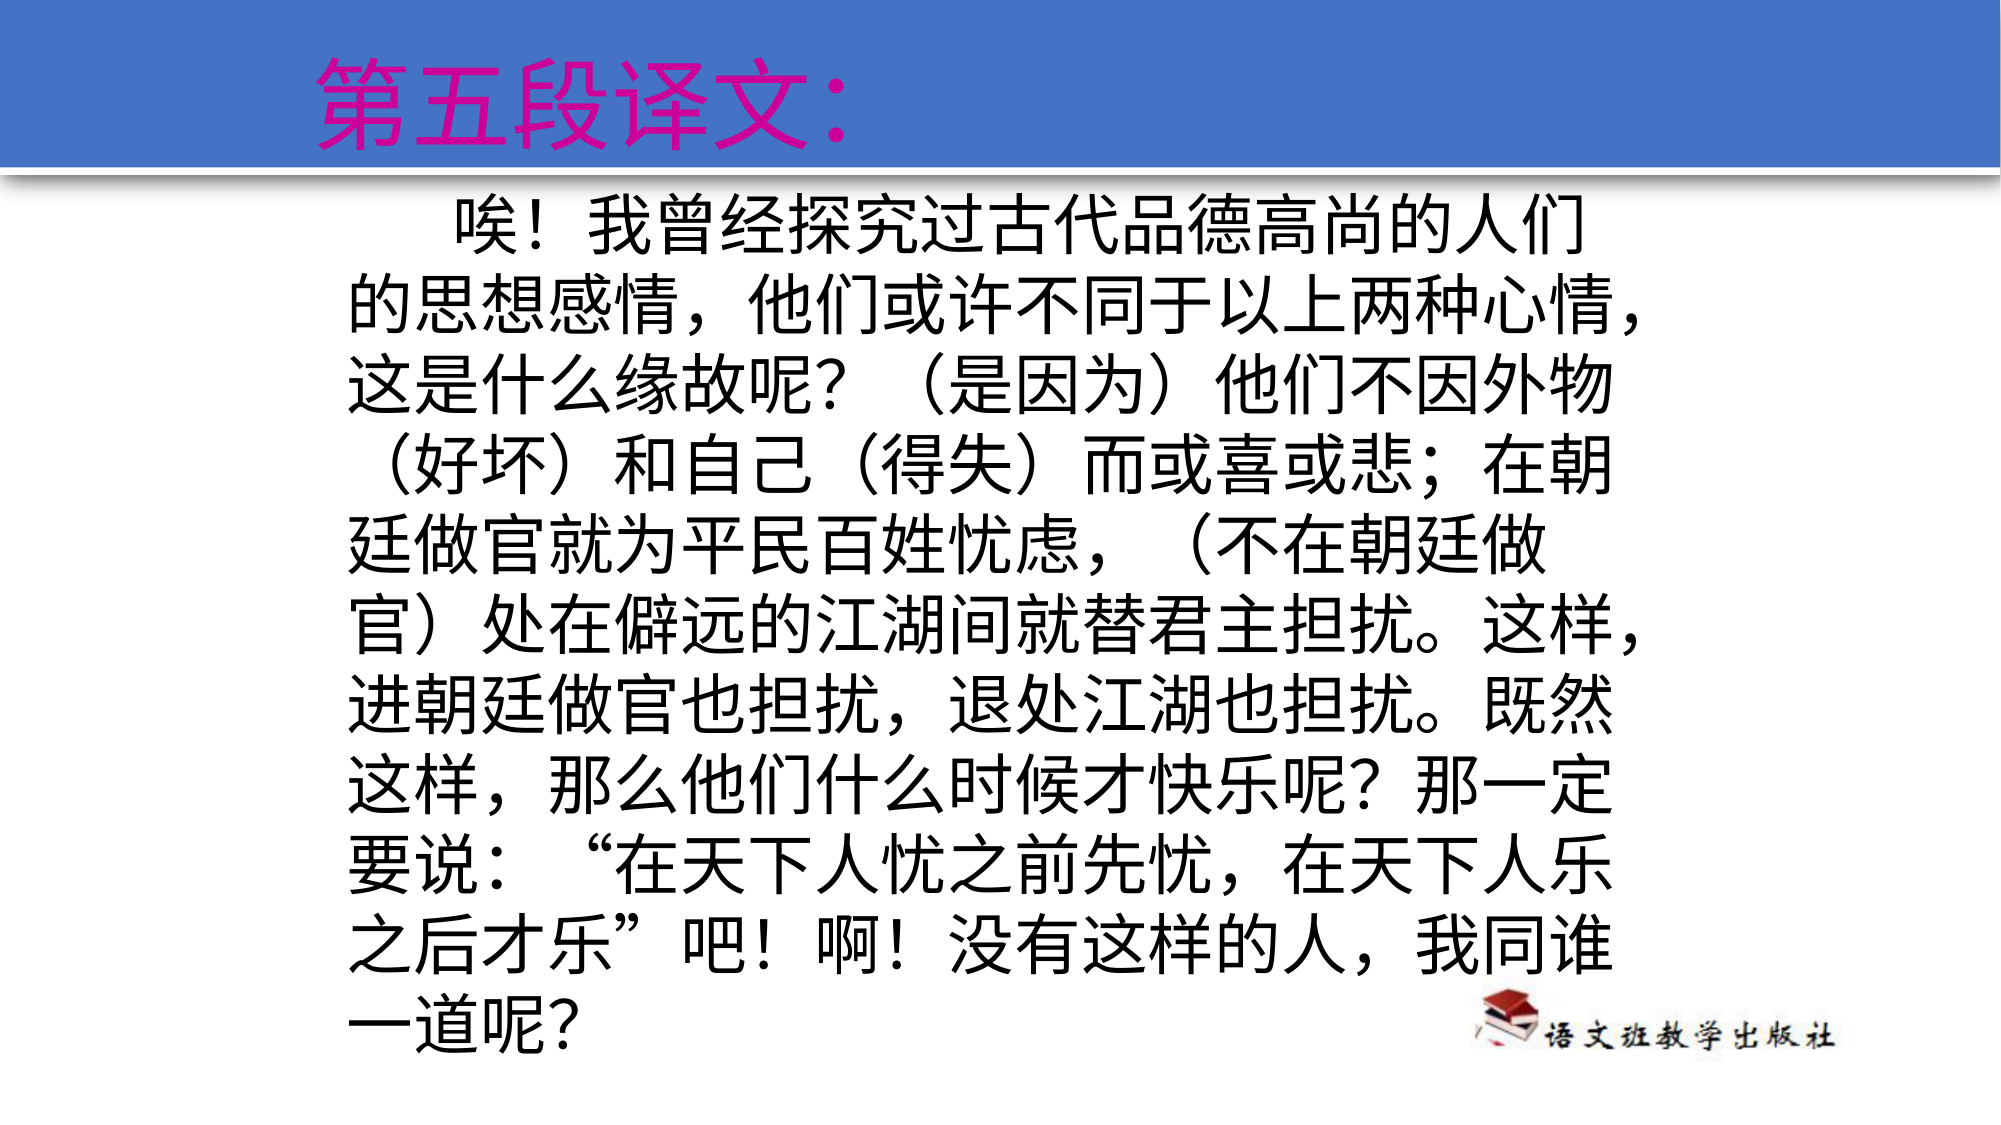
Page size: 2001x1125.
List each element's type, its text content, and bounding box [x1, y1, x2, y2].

text_box 第五段译文： [296, 35, 836, 170]
picture [0, 0, 2001, 1125]
text_box 唉！我曾经探究过古代品德高尚的人们的思想感情，他们或许不同于以上两种心情，这是什么缘故呢？（是因为）他们不因外物（好坏）和自己（得失）而或喜或悲；在朝廷做官就为平民百姓忧虑，（不在朝廷做官）处在僻远的江湖间就替君主担扰。这样，进朝廷做官也担扰，退处江湖也担扰。既然这样，那么他们什么时候才快乐呢？那一定要说：“在天下人忧之前先忧，在天下人乐之后才乐”吧！啊！没有这样的人，我同谁一道呢？ [332, 175, 1633, 1071]
